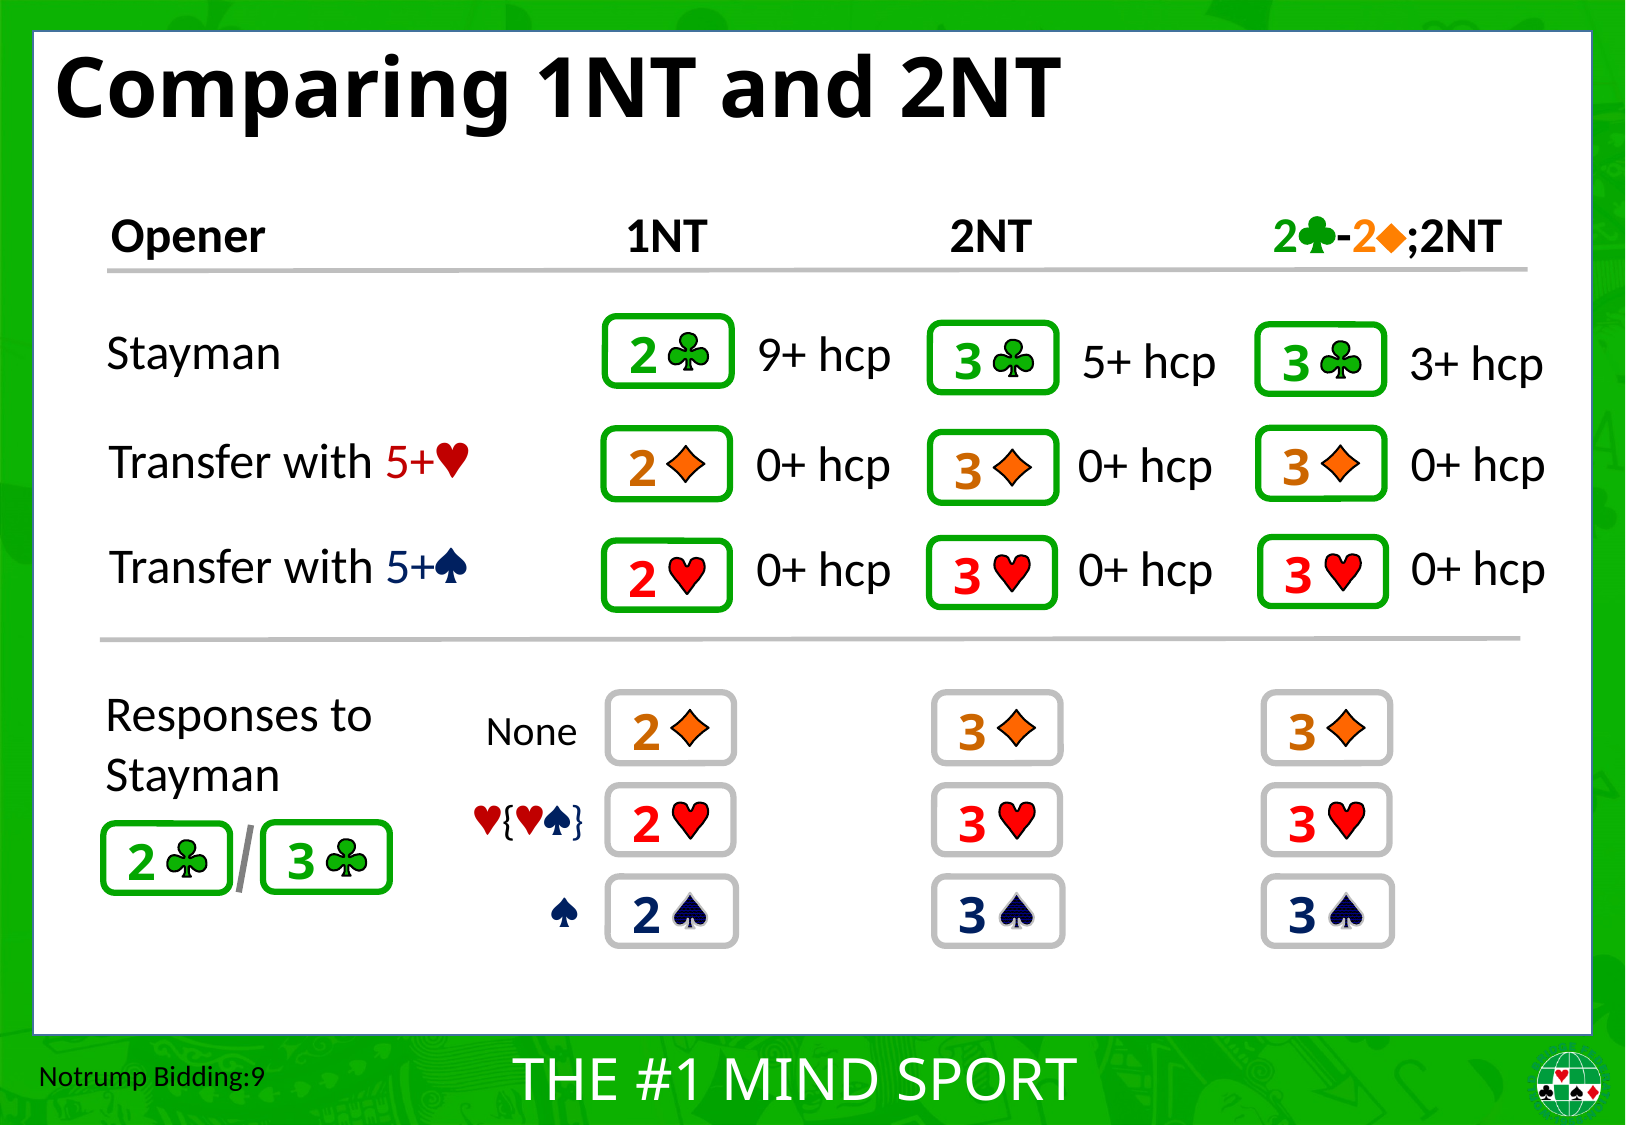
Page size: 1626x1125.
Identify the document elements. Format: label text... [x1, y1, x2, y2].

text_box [934, 876, 1063, 946]
text_box Stayman [91, 312, 421, 387]
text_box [1260, 537, 1386, 607]
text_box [930, 424, 1264, 503]
text_box {} [427, 786, 599, 851]
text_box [1263, 876, 1393, 946]
text_box Transfer with 5+ [93, 421, 547, 497]
text_box 0+ hcp [729, 424, 924, 499]
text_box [607, 785, 734, 855]
text_box Transfer with 5+ [94, 525, 547, 601]
text_box Opener 1NT 2NT 2-2;2NT [96, 194, 1562, 270]
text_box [604, 540, 730, 610]
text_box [929, 322, 1057, 393]
text_box 0+ hcp [730, 528, 936, 604]
text_box 3+ hcp [1394, 322, 1575, 398]
picture [0, 0, 1626, 1125]
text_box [929, 538, 1055, 608]
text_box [1263, 785, 1390, 855]
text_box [604, 316, 732, 386]
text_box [934, 692, 1061, 764]
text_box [1258, 423, 1575, 500]
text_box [934, 785, 1060, 855]
text_box  [533, 878, 593, 944]
title Comparing 1NT and 2NT [38, 35, 1440, 147]
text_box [1263, 692, 1391, 764]
text_box Responses to Stayman [90, 673, 449, 809]
text_box None [459, 696, 593, 762]
text_box 9+ hcp [741, 314, 924, 390]
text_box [1257, 324, 1385, 394]
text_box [603, 428, 730, 500]
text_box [607, 876, 736, 946]
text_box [607, 692, 735, 764]
text_box 5+ hcp [1066, 321, 1259, 396]
text_box 0+ hcp [1384, 528, 1580, 603]
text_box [103, 822, 390, 893]
text_box 0+ hcp [1052, 529, 1254, 604]
